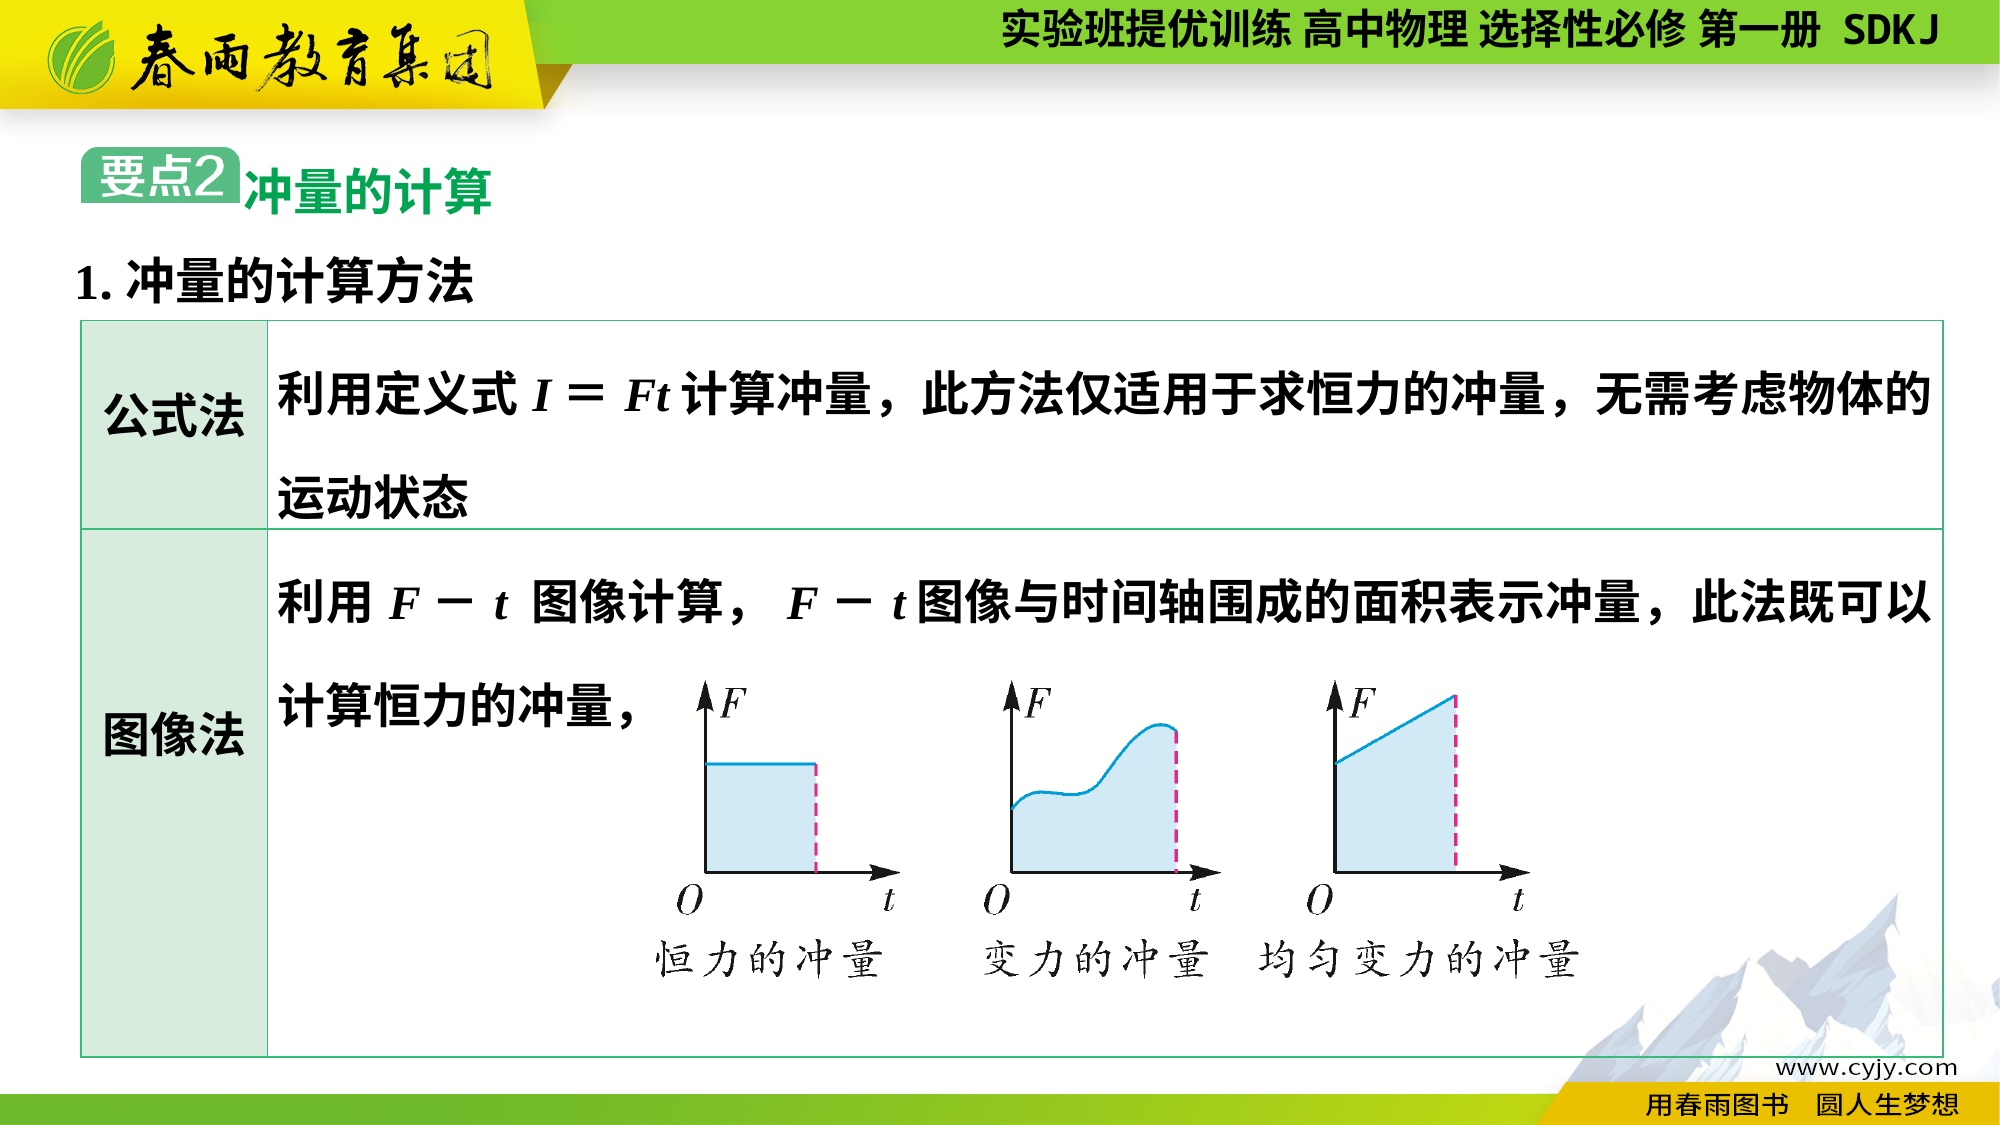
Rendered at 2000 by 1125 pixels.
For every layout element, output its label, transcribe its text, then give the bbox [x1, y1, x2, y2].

picture [0, 0, 2000, 1125]
table_cell 利用F－t 图像计算，F－t图像与时间轴围成的面积表示冲量，此法既可以计算恒力的冲量，也可以计算变力的冲量 [268, 530, 1942, 1056]
table_header 利用定义式I＝Ft计算冲量，此方法仅适用于求恒力的冲量，无需考虑物体的运动状态 [268, 321, 1942, 528]
table_header 公式法 [82, 321, 267, 528]
table_cell 图像法 [82, 530, 267, 1056]
list 冲量的计算 1.冲量的计算方法 [59, 122, 1944, 308]
